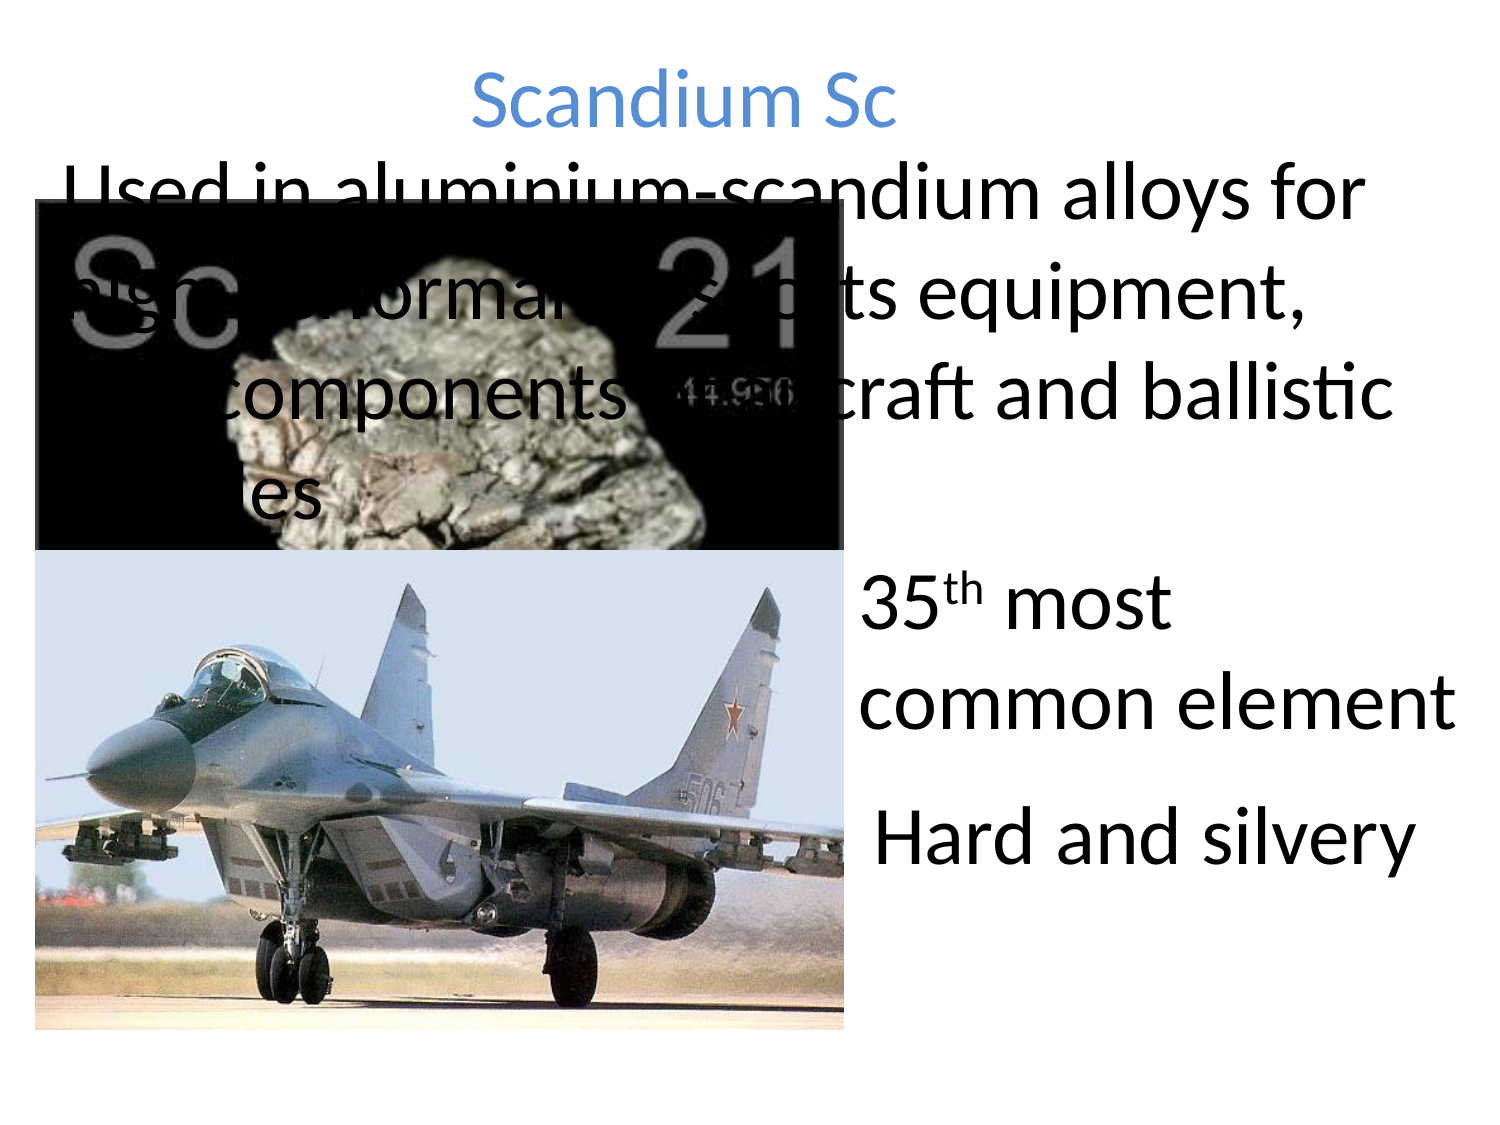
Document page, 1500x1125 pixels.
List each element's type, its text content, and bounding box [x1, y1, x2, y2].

picture [34, 198, 844, 1030]
text_box 35th most common element [848, 538, 1500, 754]
text_box Used in aluminium-scandium alloys for high-performance sports equipment, and components of aircraft and ballistic missiles [46, 128, 1430, 544]
text_box Hard and silvery [858, 773, 1433, 889]
title Scandium Sc [46, 35, 1322, 128]
